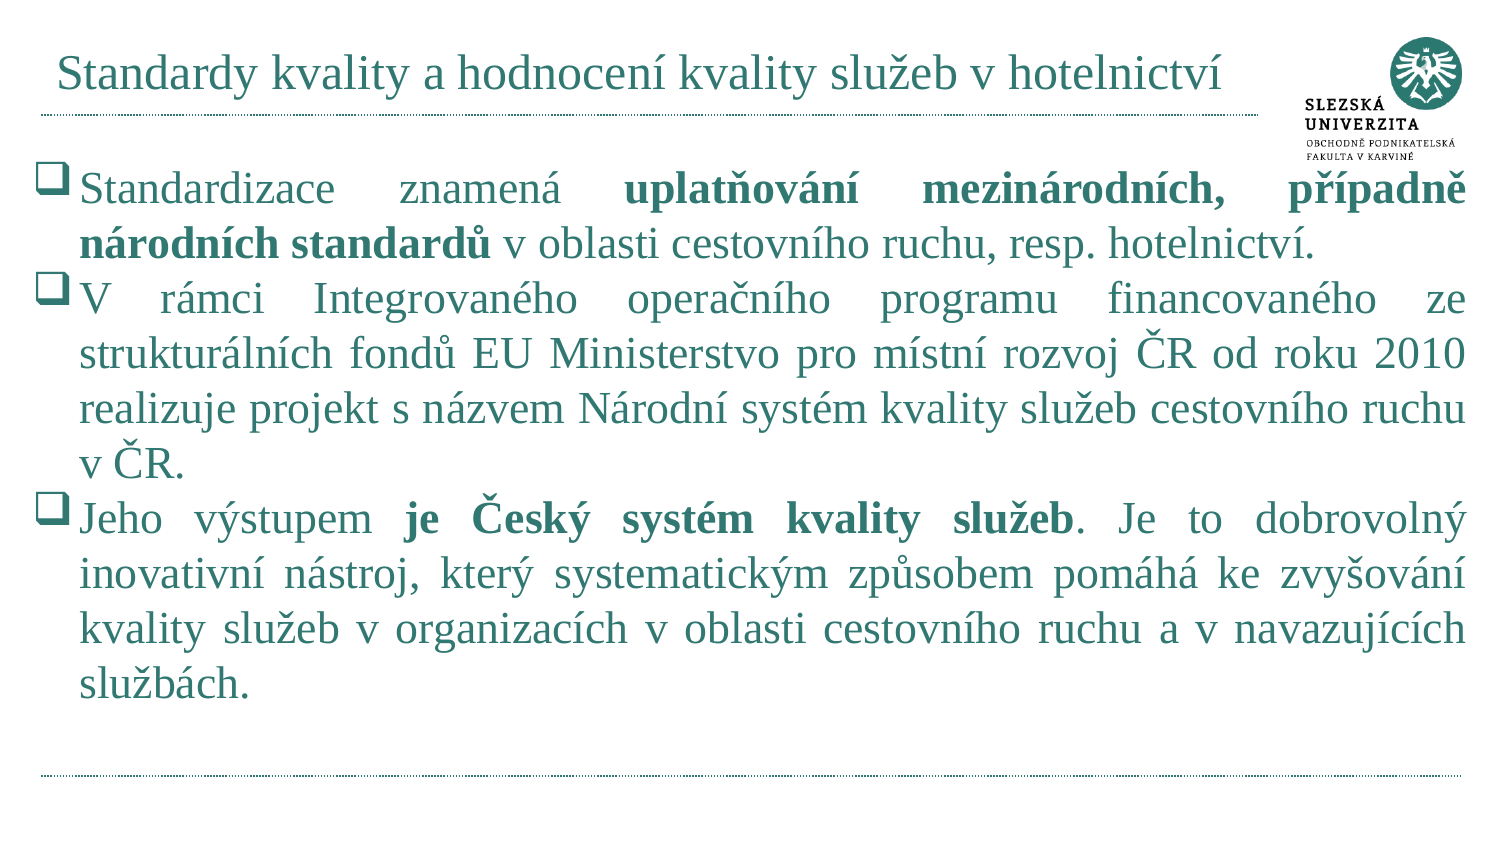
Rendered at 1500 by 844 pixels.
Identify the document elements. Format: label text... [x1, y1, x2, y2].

picture [1305, 37, 1462, 150]
title Standardy kvality a hodnocení kvality služeb v hotelnictví [41, 32, 1282, 116]
text_box Standardizace znamená uplatňování mezinárodních, případně národních standardů v oblasti cestovního ruchu, resp. hotelnictví. V rámci Integrovaného operačního programu financovaného ze strukturálních fondů EU Ministerstvo pro místní rozvoj ČR od roku 2010 realizuje projekt s názvem Národní systém kvality služeb cestovního ruchu v ČR. Jeho výstupem je Český systém kvality služeb. Je to dobrovolný inovativní nástroj, který systematickým způsobem pomáhá ke zvyšování kvality služeb v organizacích v oblasti cestovního ruchu a v navazujících službách. [17, 150, 1483, 715]
